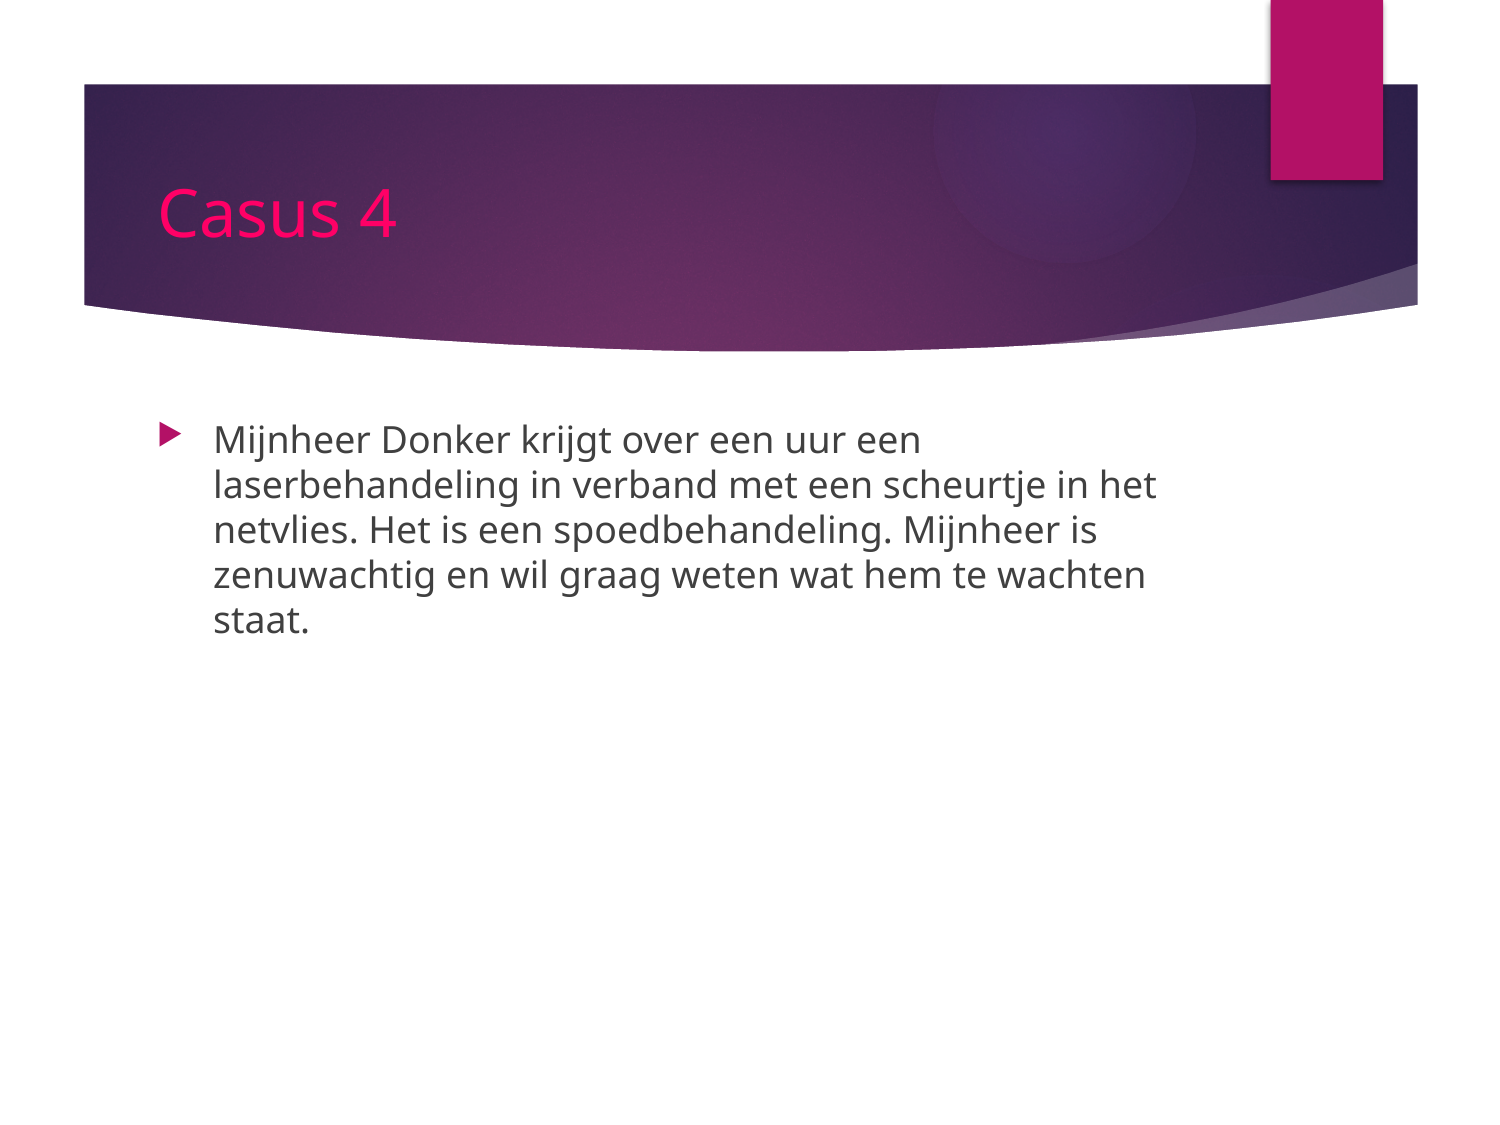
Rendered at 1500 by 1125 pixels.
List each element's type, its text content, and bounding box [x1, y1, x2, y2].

title Casus 4 [142, 152, 1183, 269]
list Mijnheer Donker krijgt over een uur een laserbehandeling in verband met een scheurtje in het netvlies. Het is een spoedbehandeling. Mijnheer is zenuwachtig en wil graag weten wat hem te wachten staat. [141, 408, 1183, 988]
